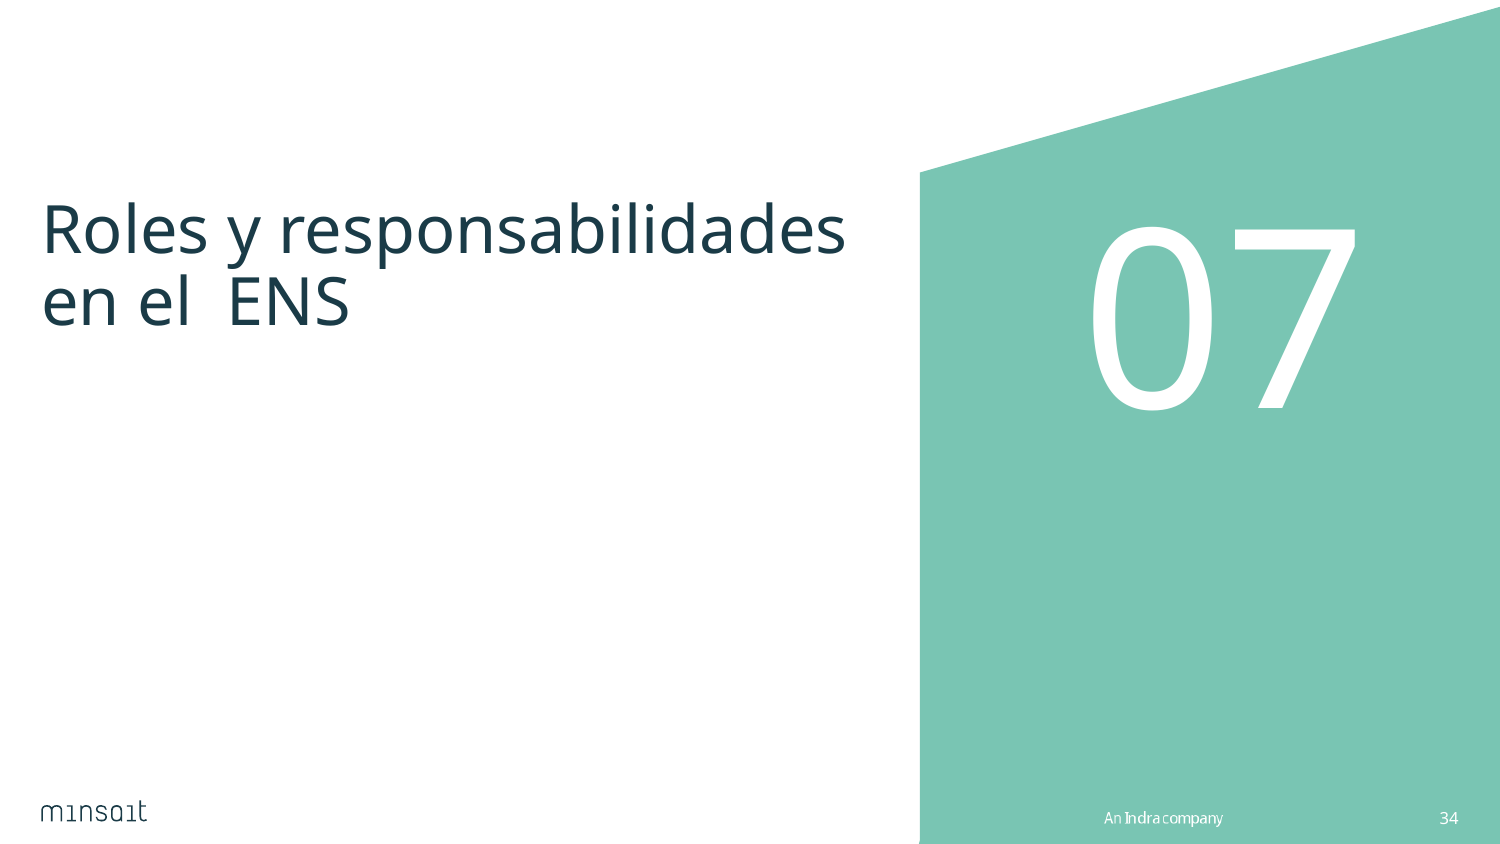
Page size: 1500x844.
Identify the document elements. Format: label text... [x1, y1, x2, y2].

title Roles y responsabilidades en el ENS [41, 196, 909, 399]
list 07 [994, 184, 1454, 434]
